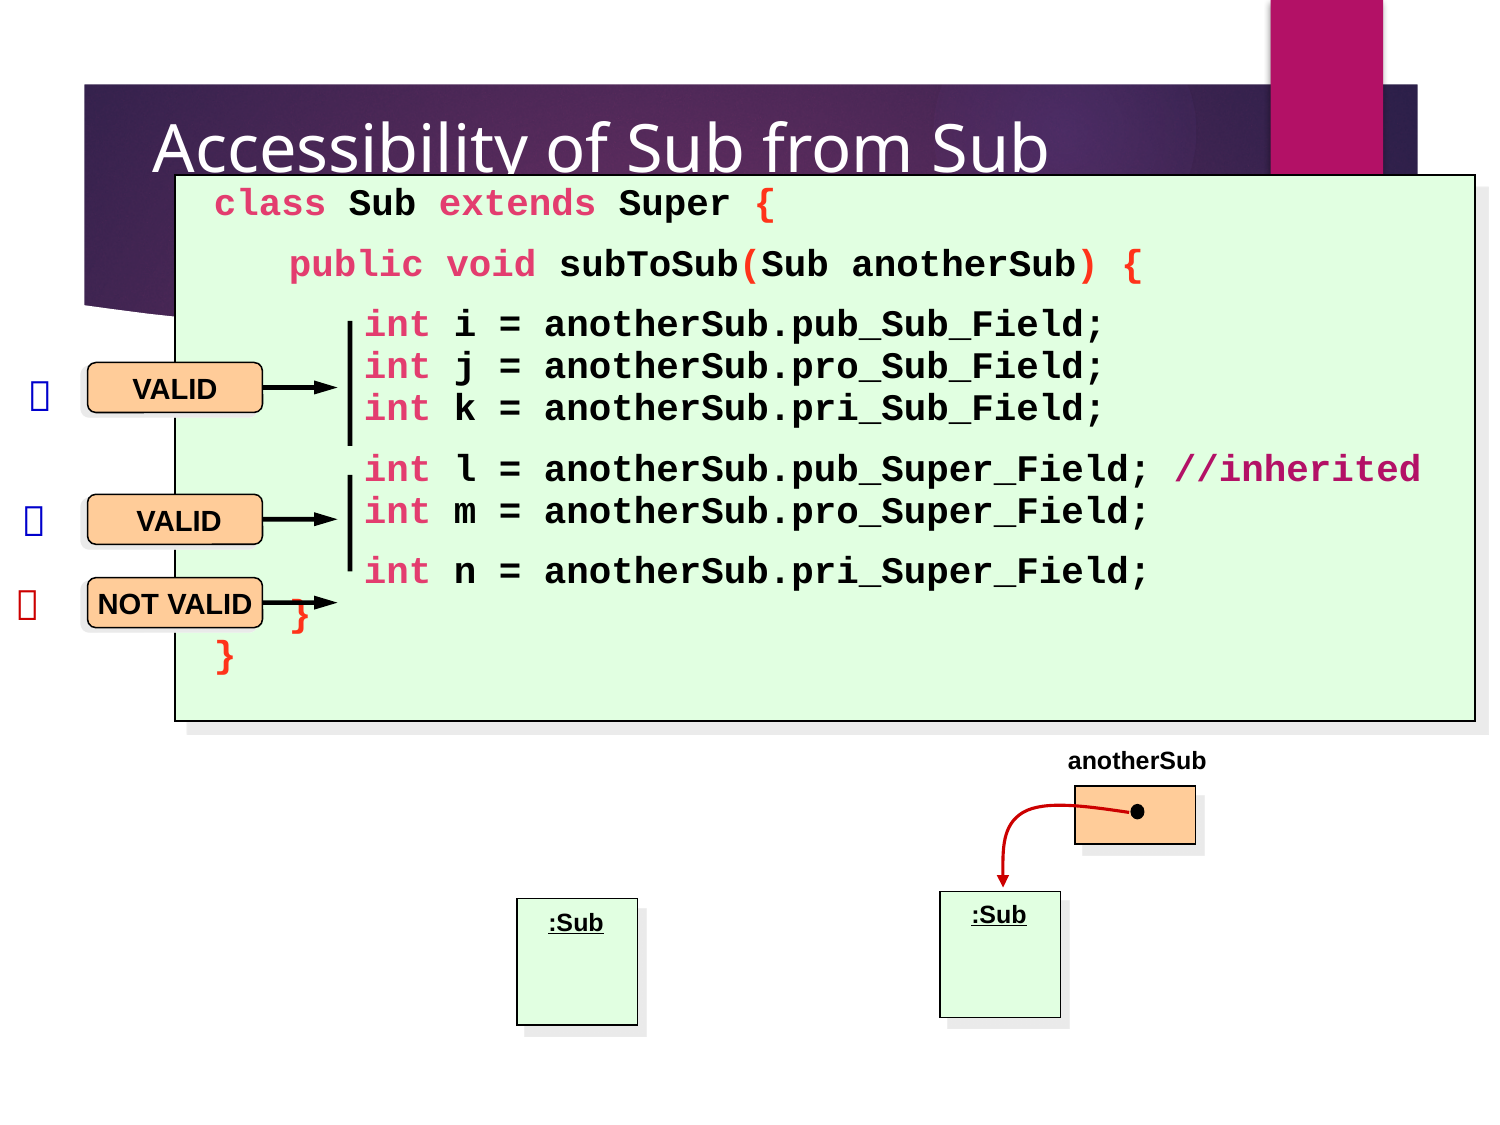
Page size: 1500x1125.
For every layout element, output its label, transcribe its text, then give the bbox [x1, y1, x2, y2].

text_box  [6, 487, 75, 545]
text_box  [0, 570, 69, 628]
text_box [87, 362, 338, 413]
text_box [87, 577, 338, 628]
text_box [174, 174, 1476, 722]
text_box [514, 737, 1251, 1026]
text_box  [12, 362, 81, 403]
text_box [87, 494, 338, 545]
title Accessibility of Sub from Sub [137, 87, 1179, 204]
